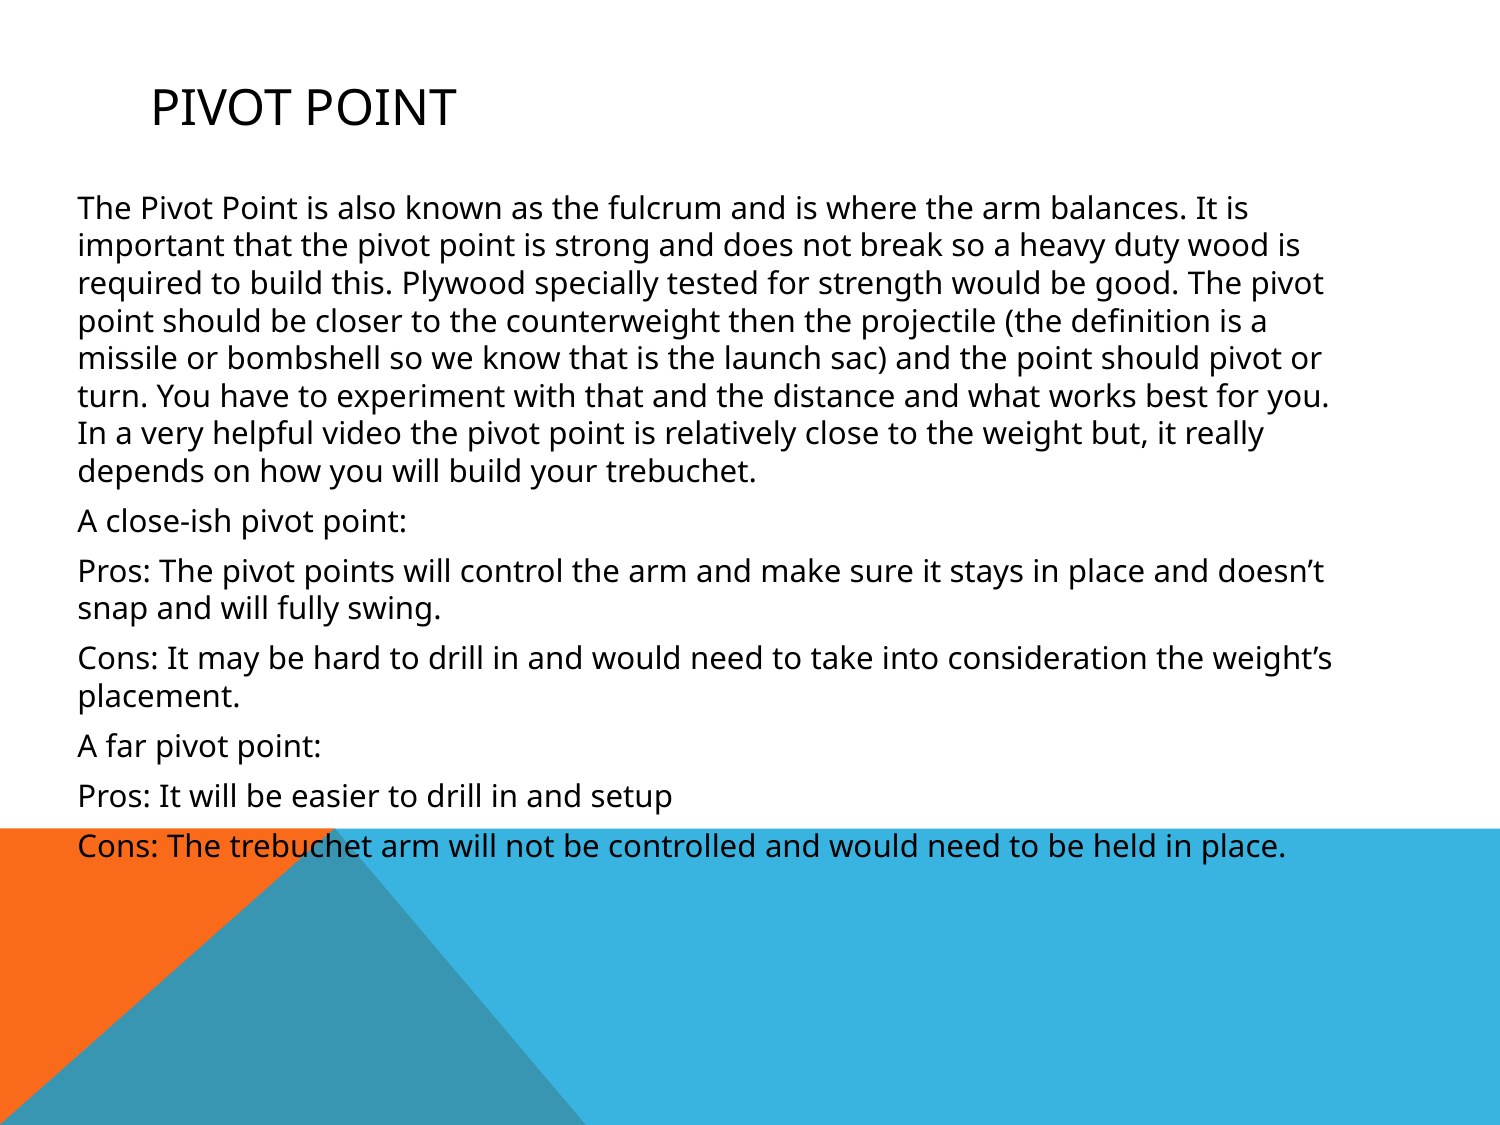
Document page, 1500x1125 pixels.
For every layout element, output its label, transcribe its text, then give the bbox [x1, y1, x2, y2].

list The Pivot Point is also known as the fulcrum and is where the arm balances. It is important that the pivot point is strong and does not break so a heavy duty wood is required to build this. Plywood specially tested for strength would be good. The pivot point should be closer to the counterweight then the projectile (the definition is a missile or bombshell so we know that is the launch sac) and the point should pivot or turn. You have to experiment with that and the distance and what works best for you. In a very helpful video the pivot point is relatively close to the weight but, it really depends on how you will build your trebuchet. A close-ish pivot point: Pros: The pivot points will control the arm and make sure it stays in place and doesn’t snap and will fully swing. Cons: It may be hard to drill in and would need to take into consideration the weight’s placement. A far pivot point: Pros: It will be easier to drill in and setup Cons: The trebuchet arm will not be controlled and would need to be held in place. [62, 180, 1369, 875]
title Pivot Point [135, 60, 1369, 150]
